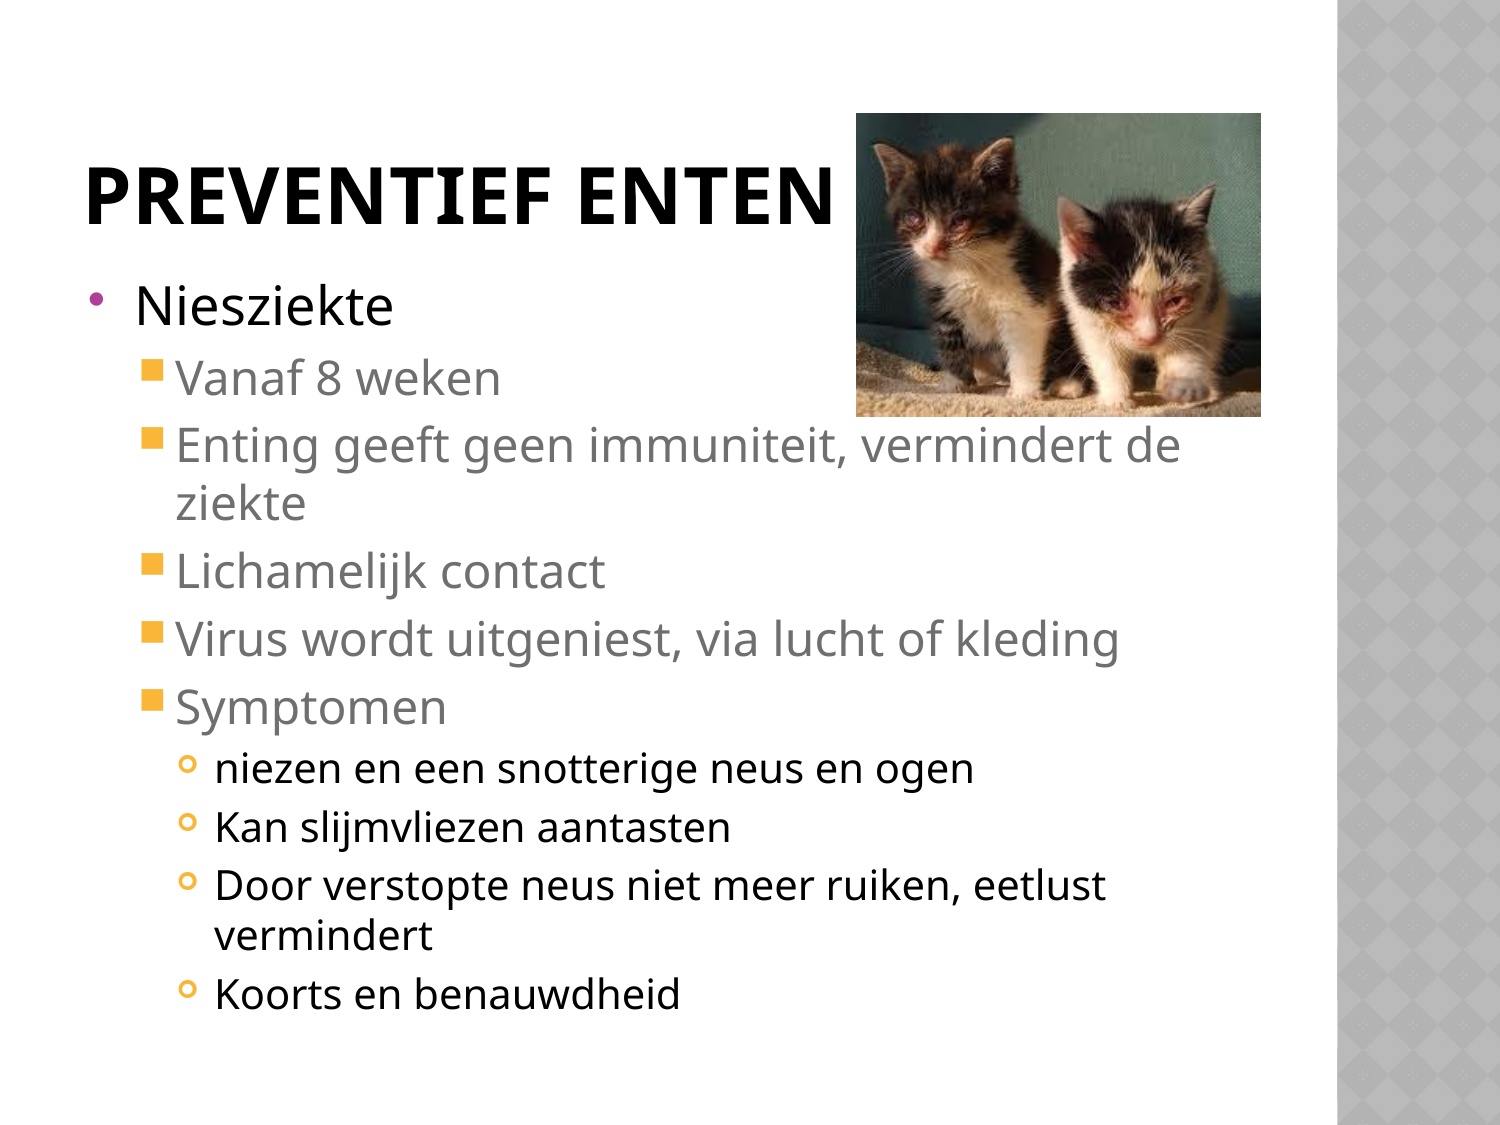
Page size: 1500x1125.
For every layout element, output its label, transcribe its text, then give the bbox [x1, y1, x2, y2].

title Preventief enten [75, 52, 1263, 240]
list Niesziekte Vanaf 8 weken Enting geeft geen immuniteit, vermindert de ziekte Lichamelijk contact Virus wordt uitgeniest, via lucht of kleding Symptomen niezen en een snotterige neus en ogen Kan slijmvliezen aantasten Door verstopte neus niet meer ruiken, eetlust vermindert Koorts en benauwdheid [75, 264, 1263, 1059]
picture [855, 113, 1262, 418]
